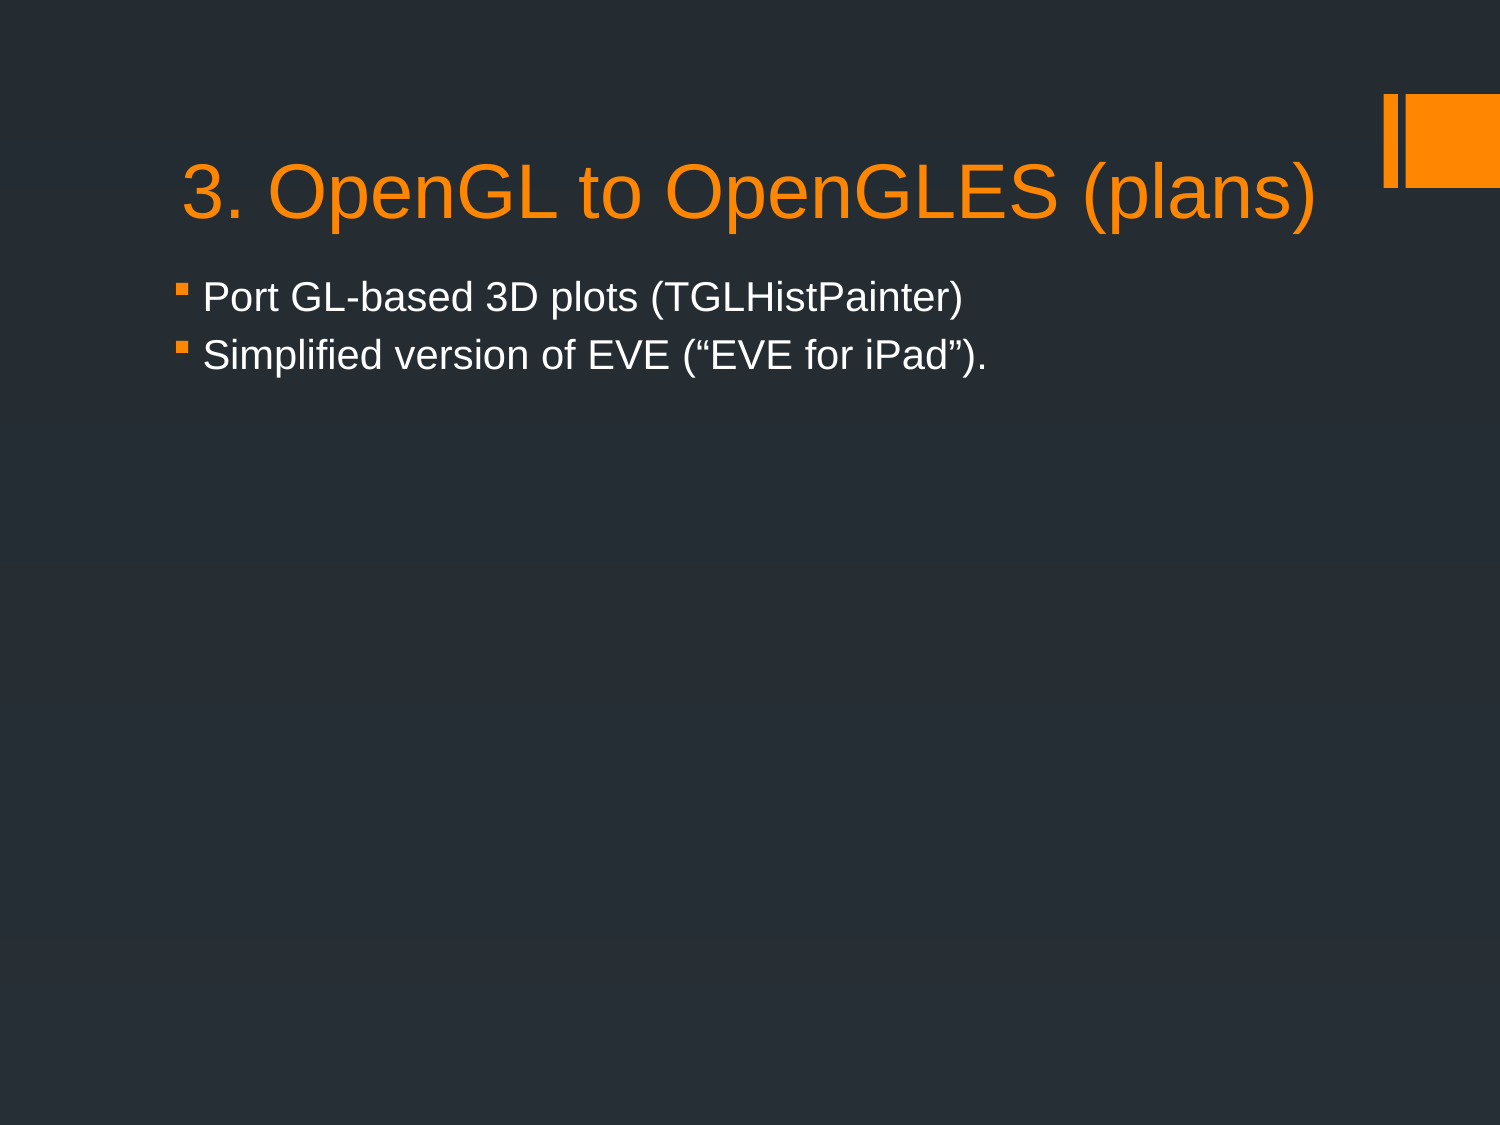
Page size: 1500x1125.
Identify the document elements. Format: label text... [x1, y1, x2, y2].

title 3. OpenGL to OpenGLES (plans) [150, 52, 1350, 243]
list Port GL-based 3D plots (TGLHistPainter) Simplified version of EVE (“EVE for iPad”). [150, 261, 1350, 1035]
